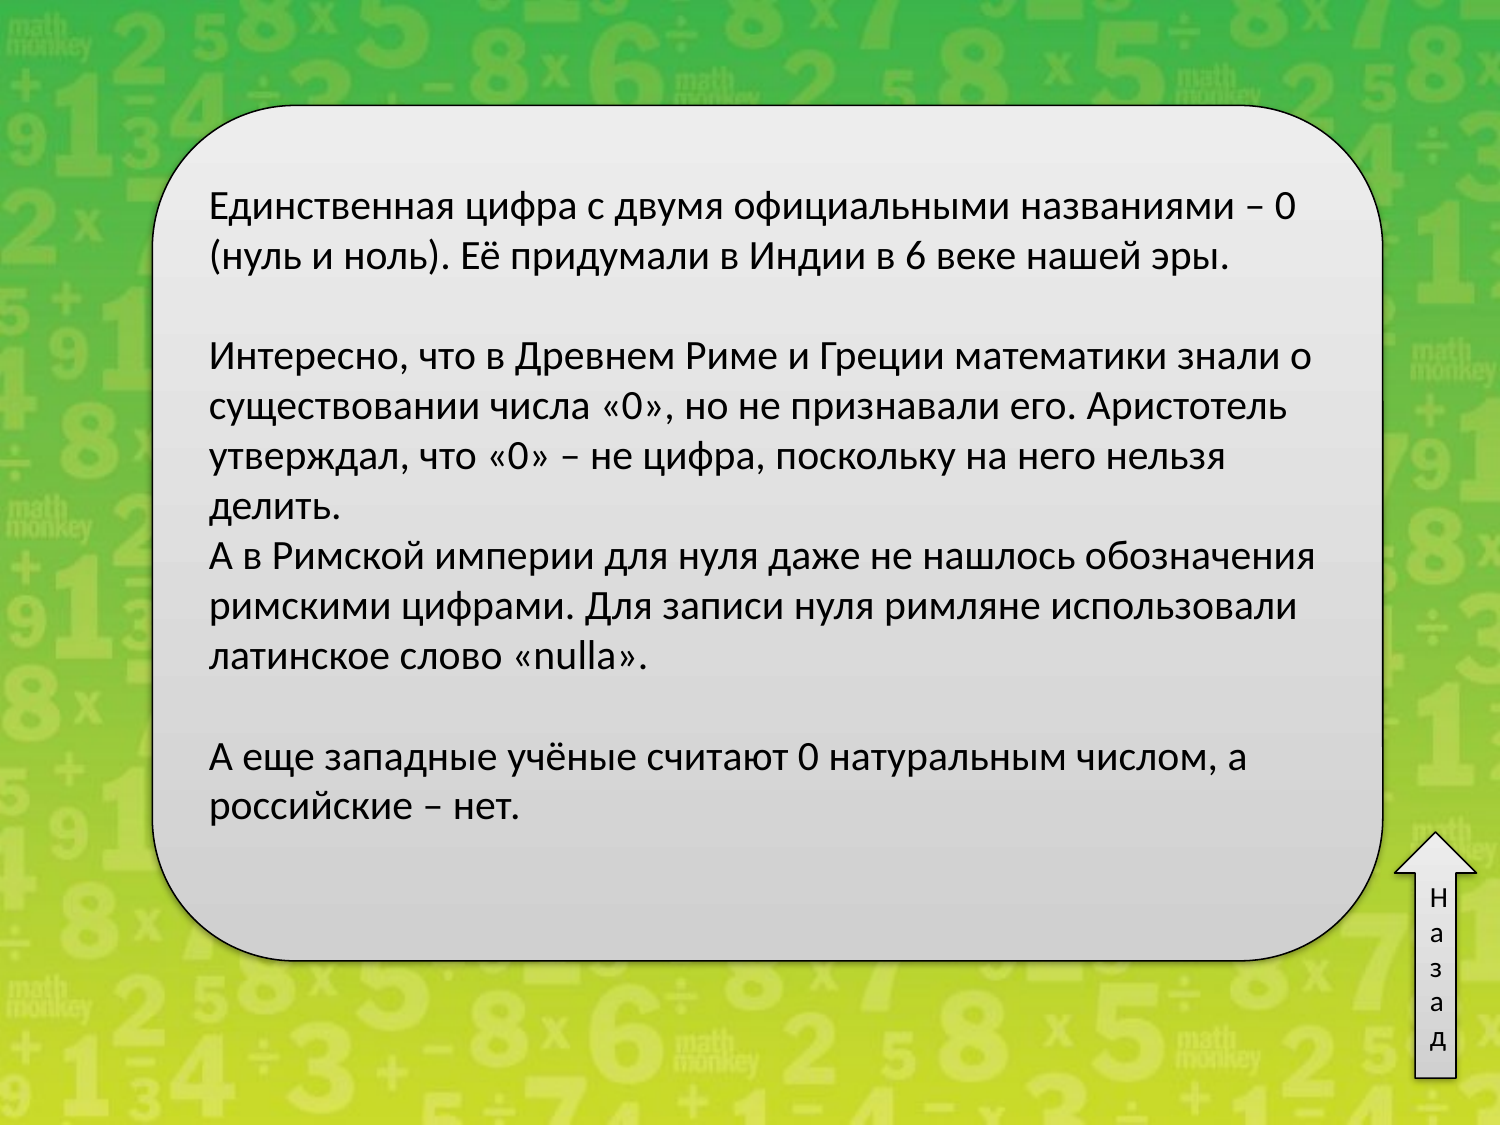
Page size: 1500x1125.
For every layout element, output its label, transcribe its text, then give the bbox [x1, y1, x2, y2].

picture [0, 0, 1500, 1125]
text_box Единственная цифра с двумя официальными названиями – 0 (нуль и ноль). Её придумали в Индии в 6 веке нашей эры. Интересно, что в Древнем Риме и Греции математики знали о существовании числа «0», но не признавали его. Аристотель утверждал, что «0» – не цифра, поскольку на него нельзя делить. А в Римской империи для нуля даже не нашлось обозначения римскими цифрами. Для записи нуля римляне использовали латинское слово «nulla». А еще западные учёные считают 0 натуральным числом, а российские – нет. [151, 104, 1384, 962]
text_box Назад [1393, 831, 1478, 1079]
